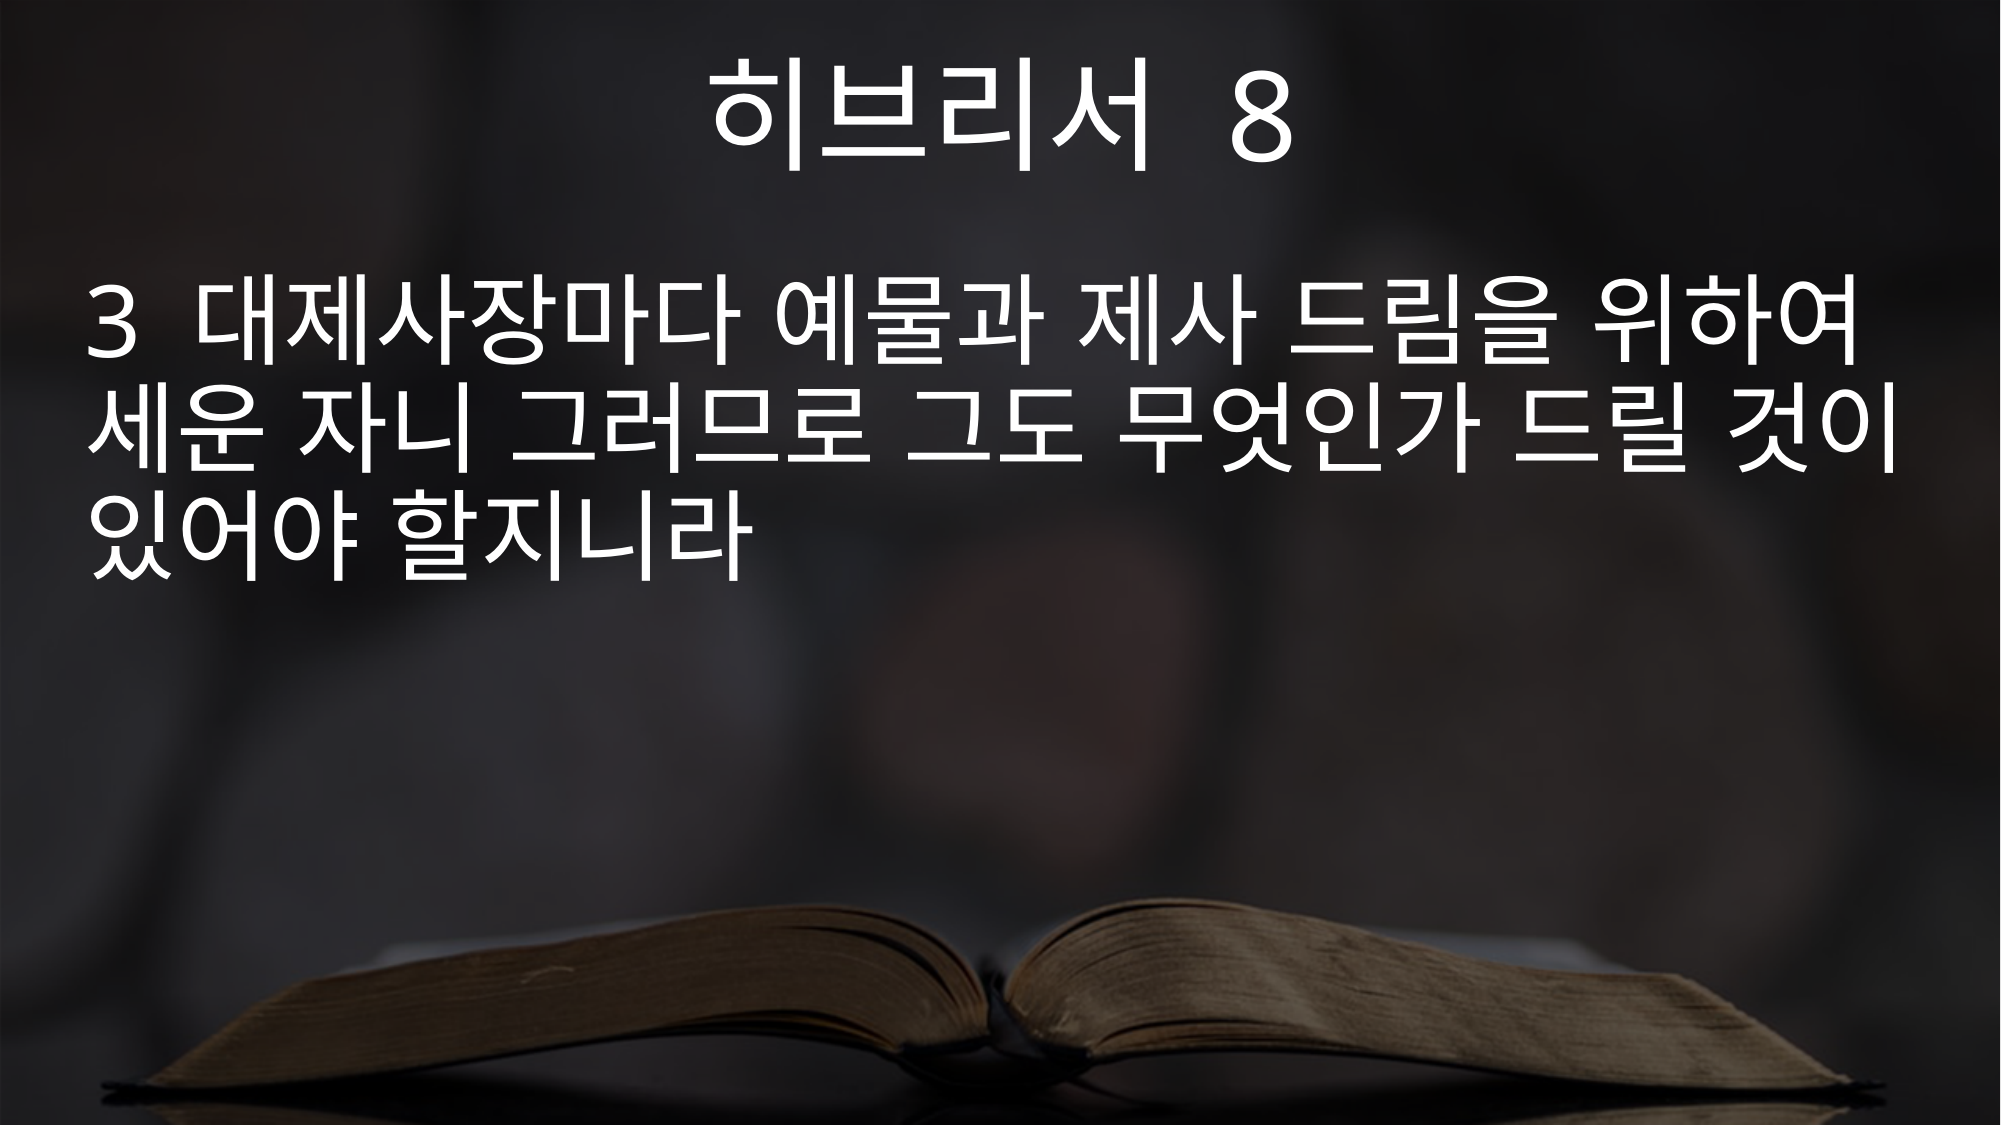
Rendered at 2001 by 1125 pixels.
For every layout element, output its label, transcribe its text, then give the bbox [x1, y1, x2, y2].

list 3 대제사장마다 예물과 제사 드림을 위하여 세운 자니 그러므로 그도 무엇인가 드릴 것이 있어야 할지니라 [69, 263, 1953, 423]
footer 히브리서 8 [0, 32, 2000, 192]
picture [0, 0, 2001, 1125]
